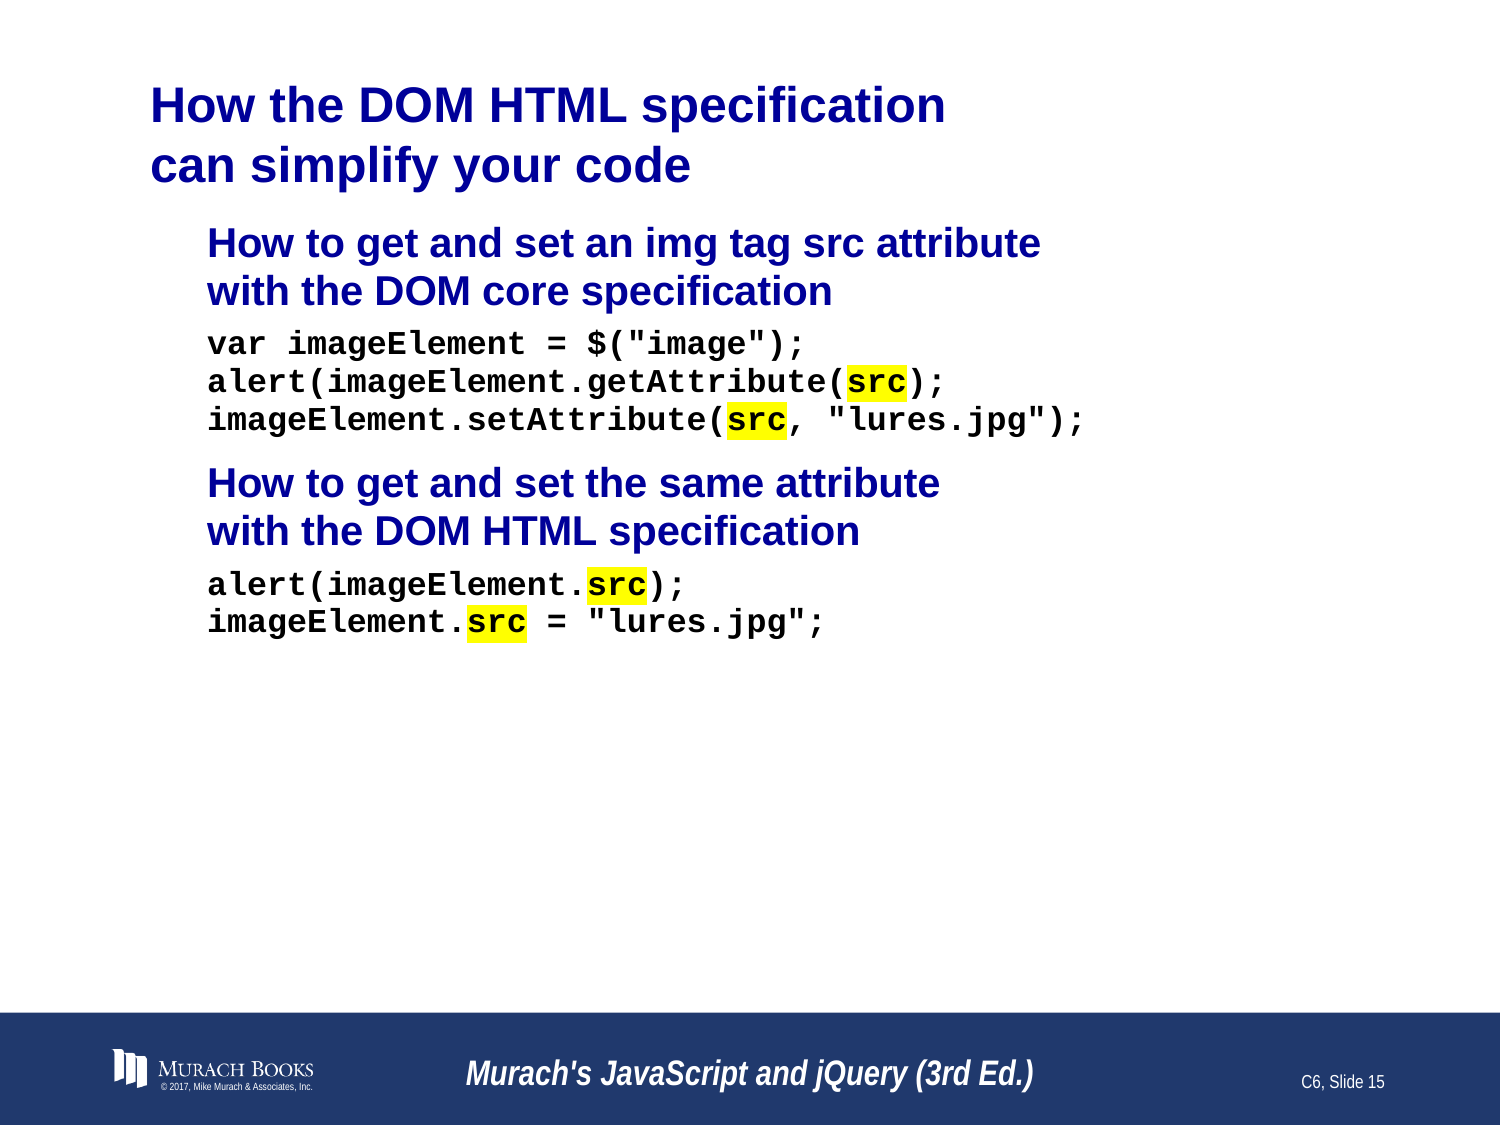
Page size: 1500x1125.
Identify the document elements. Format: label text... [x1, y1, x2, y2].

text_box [149, 199, 1350, 643]
slide_number Murach's JavaScript and jQuery (3rd Ed.) [463, 1025, 1050, 1100]
footer © 2017, Mike Murach & Associates, Inc. [12, 1025, 463, 1100]
slide_number C6, Slide 15 [1087, 1025, 1400, 1100]
title How the DOM HTML specification can simplify your code [150, 102, 1350, 164]
